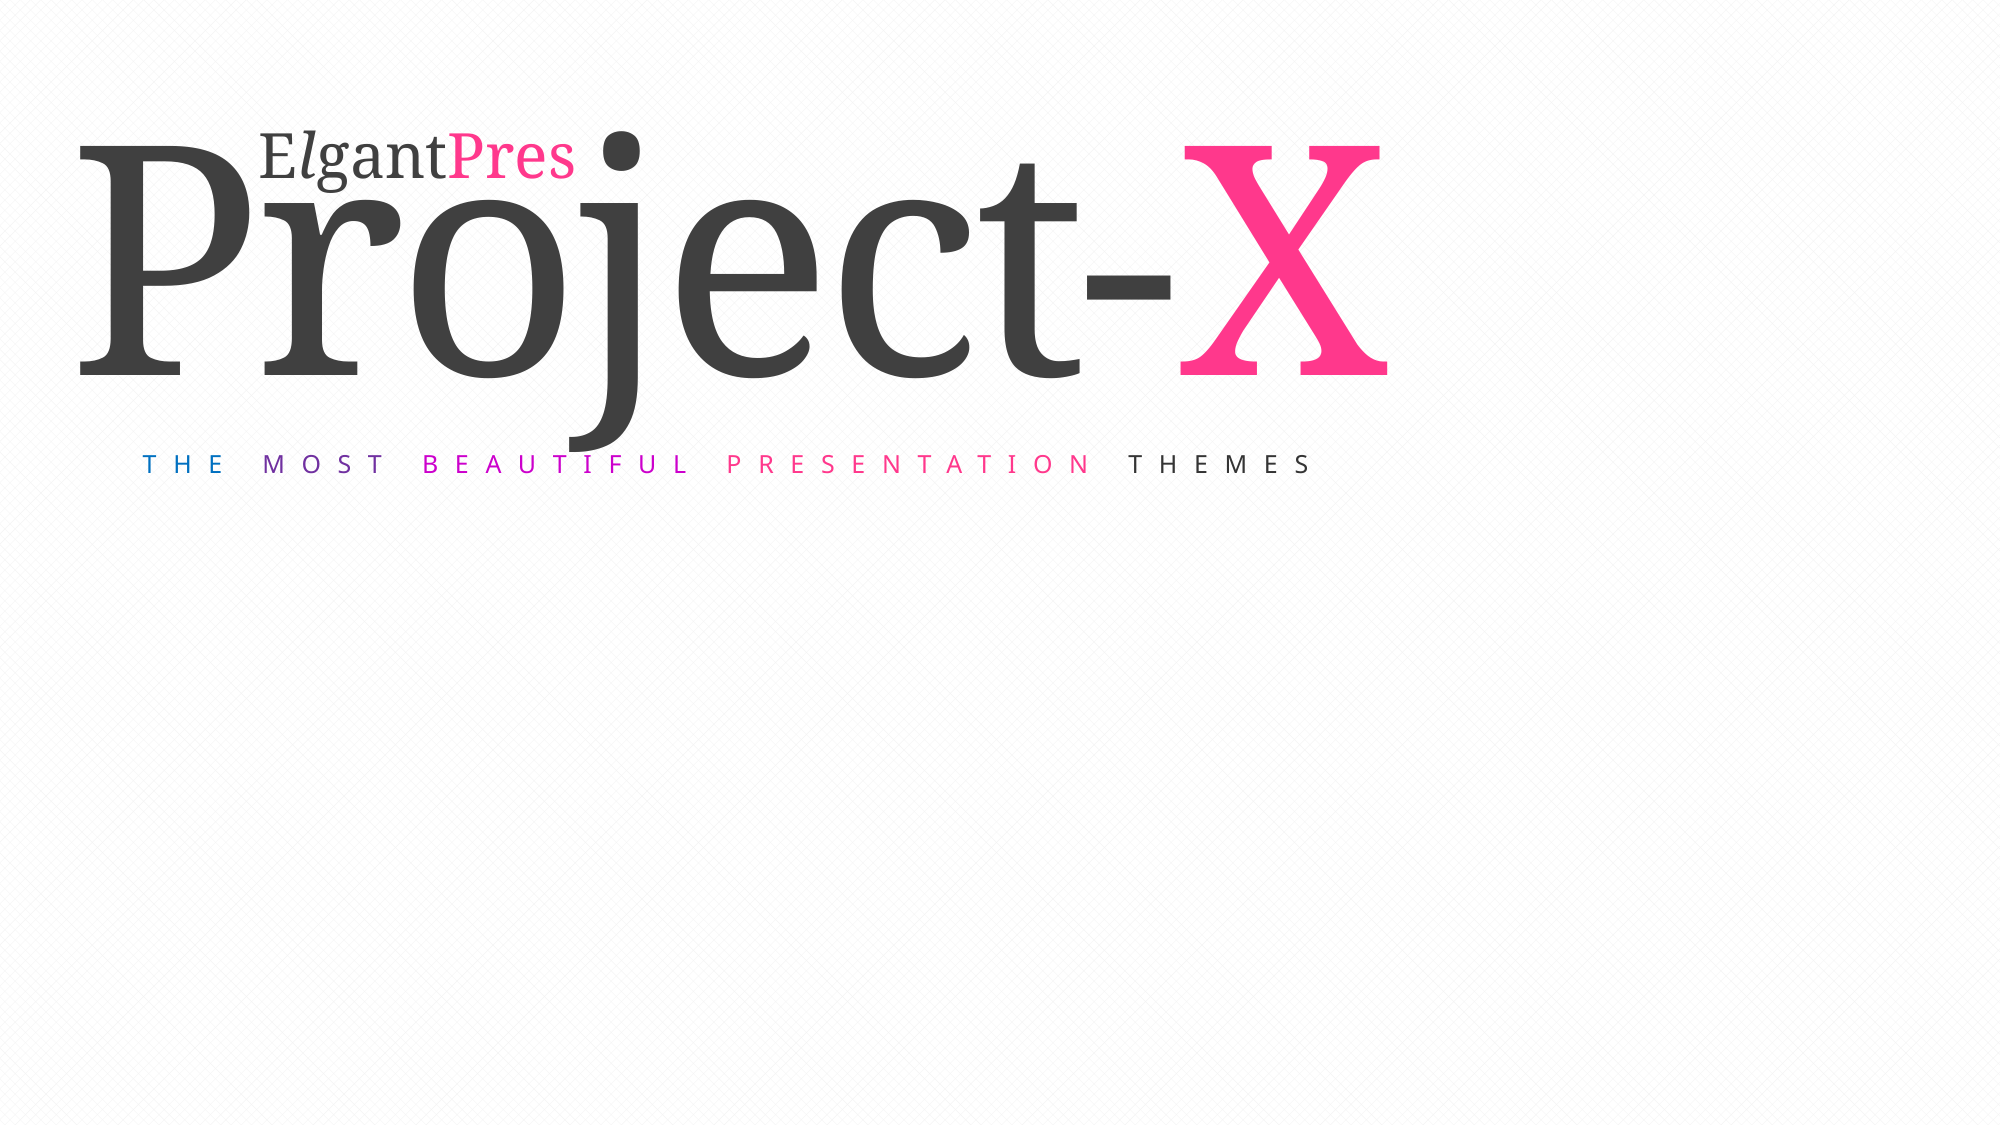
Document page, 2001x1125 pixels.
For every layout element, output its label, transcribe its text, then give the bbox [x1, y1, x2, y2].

text_box Project-X [53, 47, 1427, 441]
text_box THE MOST BEAUTIFUL PRESENTATION THEMES [0, 441, 1452, 486]
text_box ElgantPres [243, 108, 600, 199]
